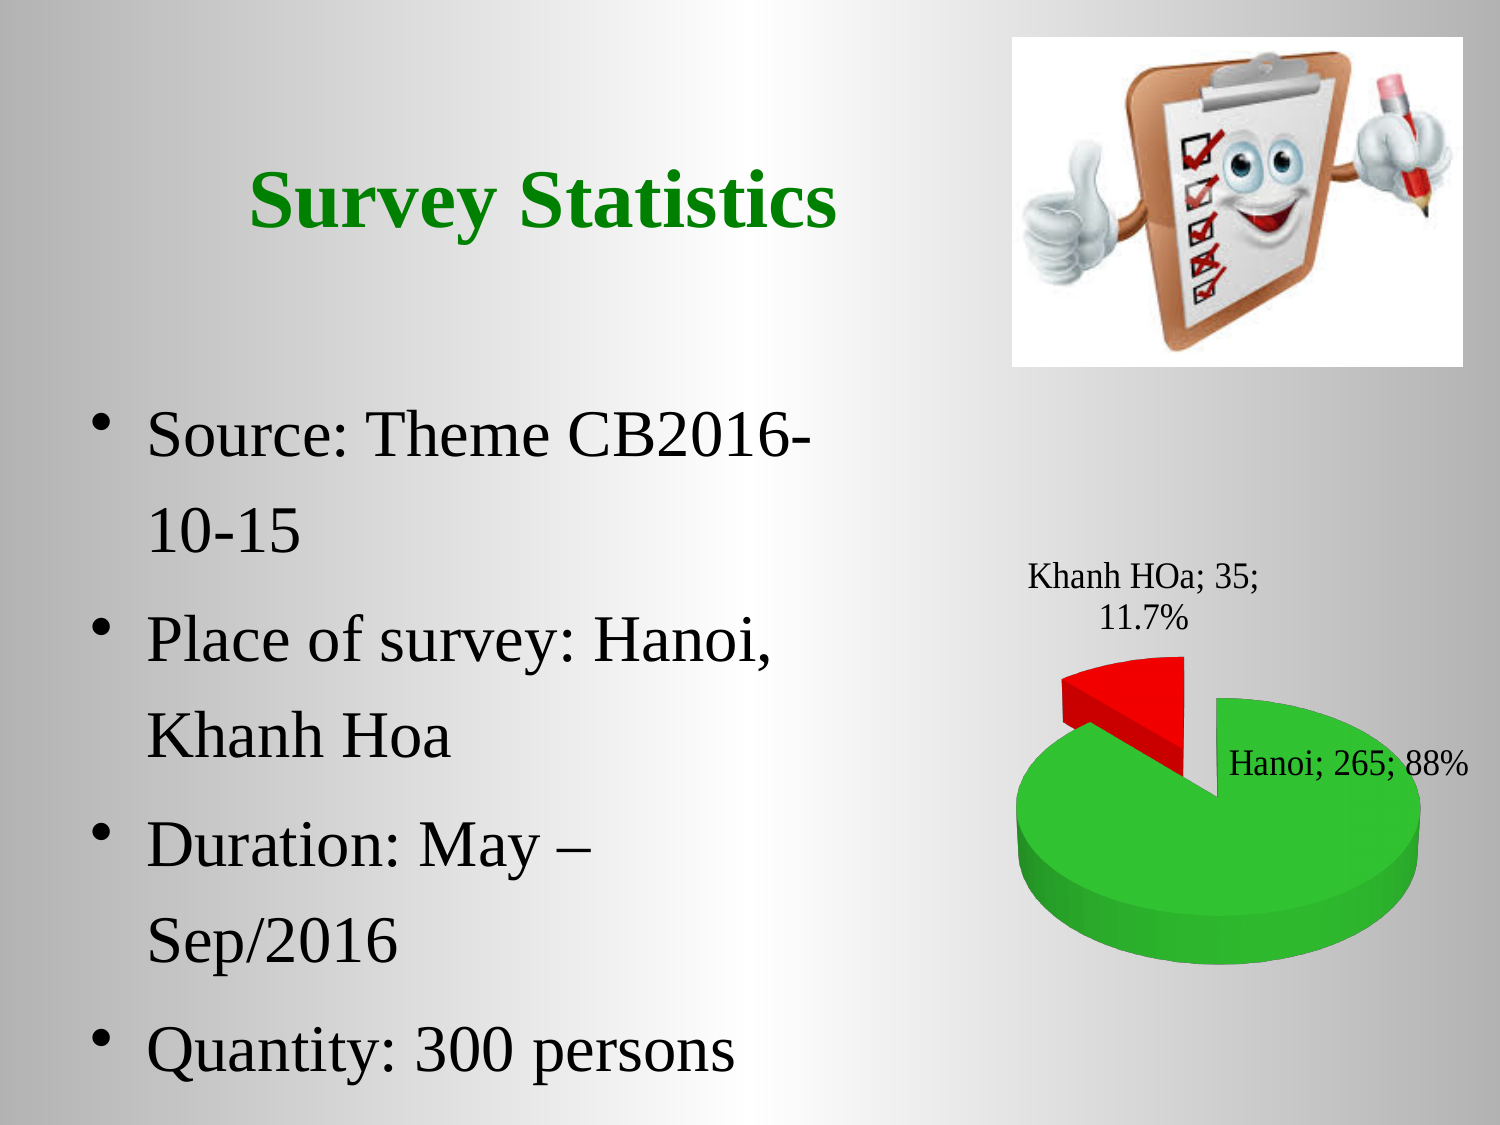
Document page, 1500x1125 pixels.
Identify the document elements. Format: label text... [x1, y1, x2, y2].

list Source: Theme CB2016-10-15 Place of survey: Hanoi, Khanh Hoa Duration: May – Sep/2016 Quantity: 300 persons [75, 366, 875, 1042]
chart [699, 412, 1500, 1080]
title Survey Statistics [112, 99, 975, 288]
picture [1012, 37, 1463, 367]
